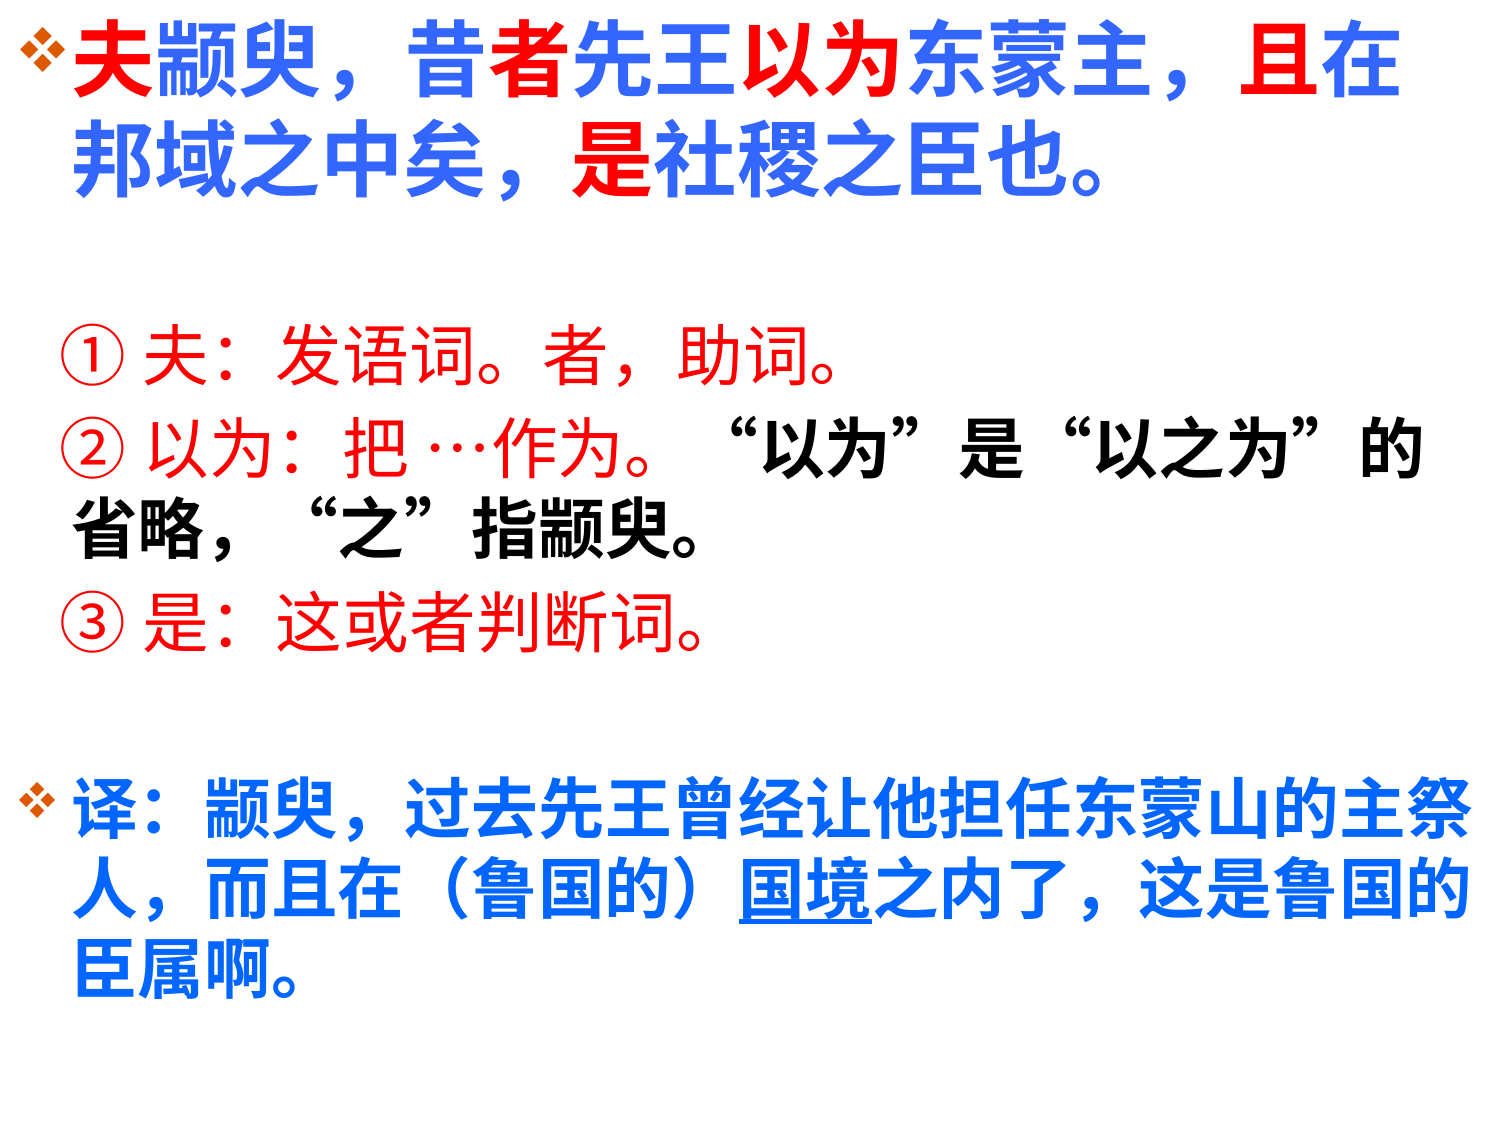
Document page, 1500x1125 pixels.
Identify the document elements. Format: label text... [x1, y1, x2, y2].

list 夫颛臾，昔者先王以为东蒙主，且在邦域之中矣，是社稷之臣也。 ①夫：发语词。者，助词。 ②以为：把 …作为。“以为”是“以之为”的省略，“之”指颛臾。 ③是：这或者判断词。 译：颛臾，过去先王曾经让他担任东蒙山的主祭人，而且在（鲁国的）国境之内了，这是鲁国的臣属啊。 [0, 0, 1500, 1125]
